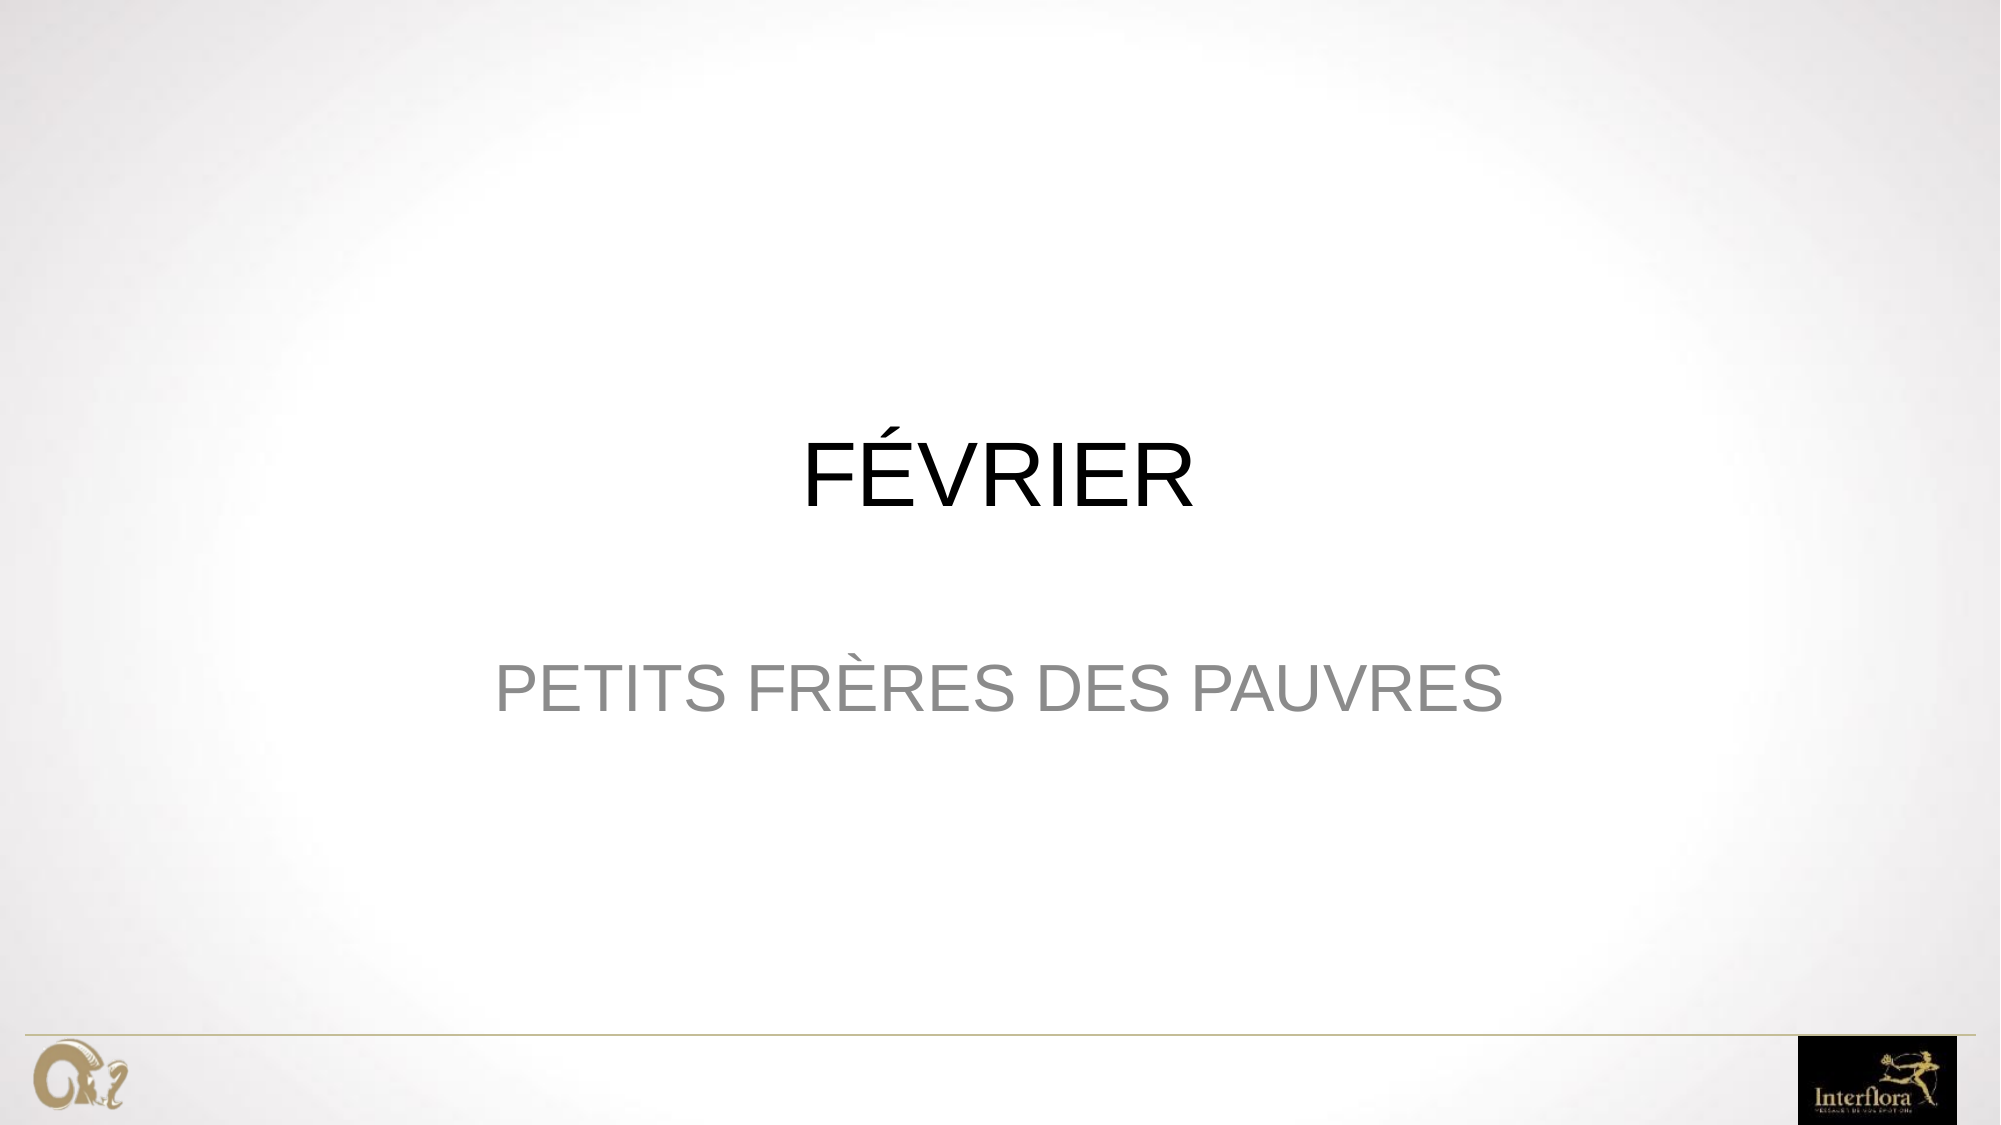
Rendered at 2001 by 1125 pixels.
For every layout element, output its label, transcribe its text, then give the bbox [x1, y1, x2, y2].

subtitle PETITS FRÈRES DES PAUVRES [300, 637, 1700, 925]
title FÉVRIER [150, 349, 1850, 591]
picture [0, 0, 2000, 1125]
